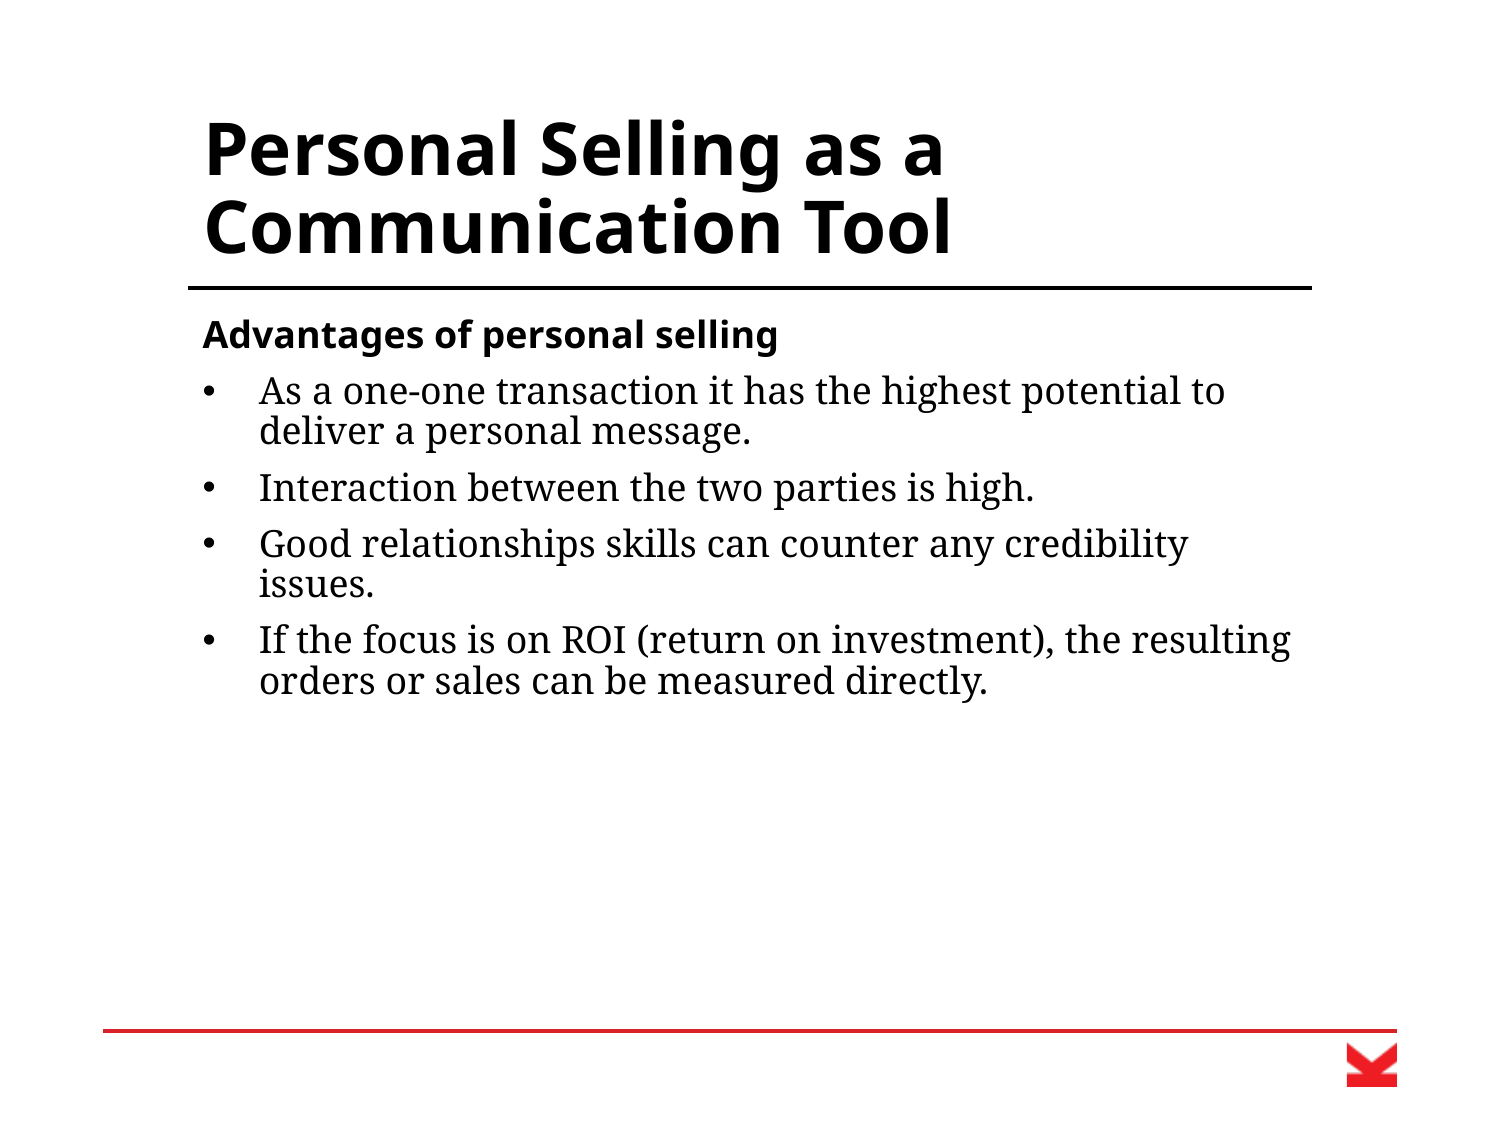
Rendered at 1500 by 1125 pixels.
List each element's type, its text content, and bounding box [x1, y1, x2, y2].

subtitle Advantages of personal selling As a one-one transaction it has the highest potential to deliver a personal message. Interaction between the two parties is high. Good relationships skills can counter any credibility issues. If the focus is on ROI (return on investment), the resulting orders or sales can be measured directly. [187, 308, 1313, 863]
title Personal Selling as a Communication Tool [188, 59, 1312, 278]
